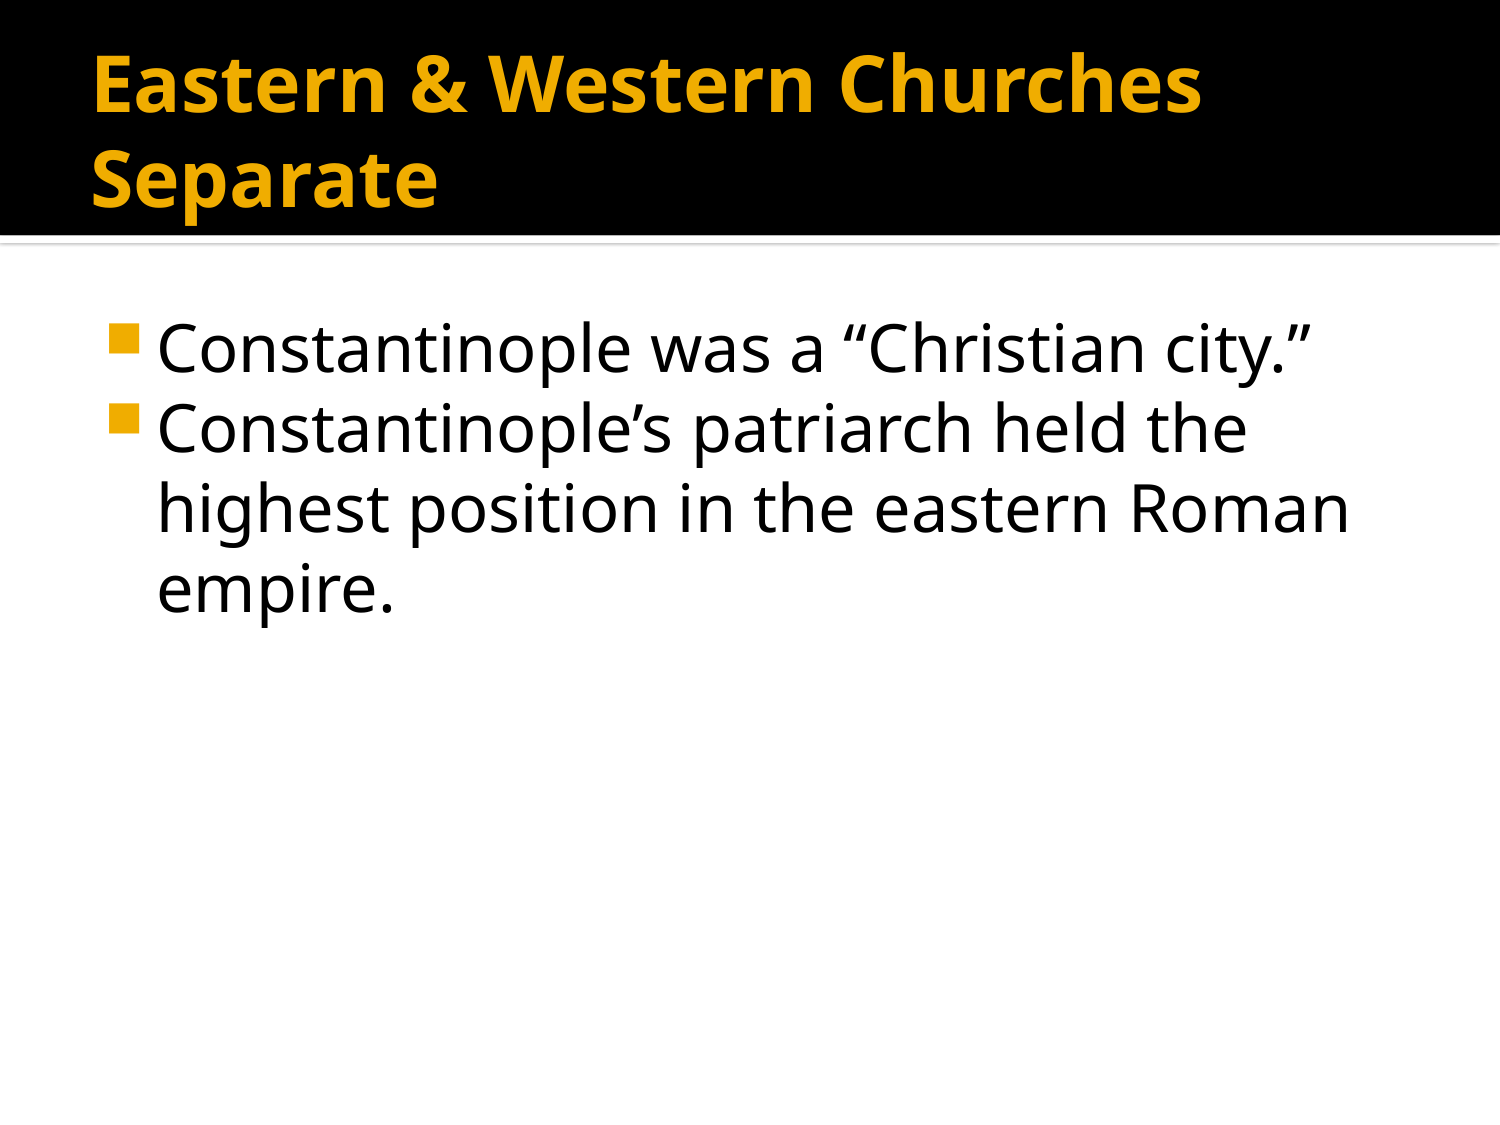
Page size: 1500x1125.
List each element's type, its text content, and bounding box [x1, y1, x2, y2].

list Constantinople was a “Christian city.” Constantinople’s patriarch held the highest position in the eastern Roman empire. [75, 291, 1425, 1050]
title Eastern & Western Churches Separate [75, 25, 1425, 231]
